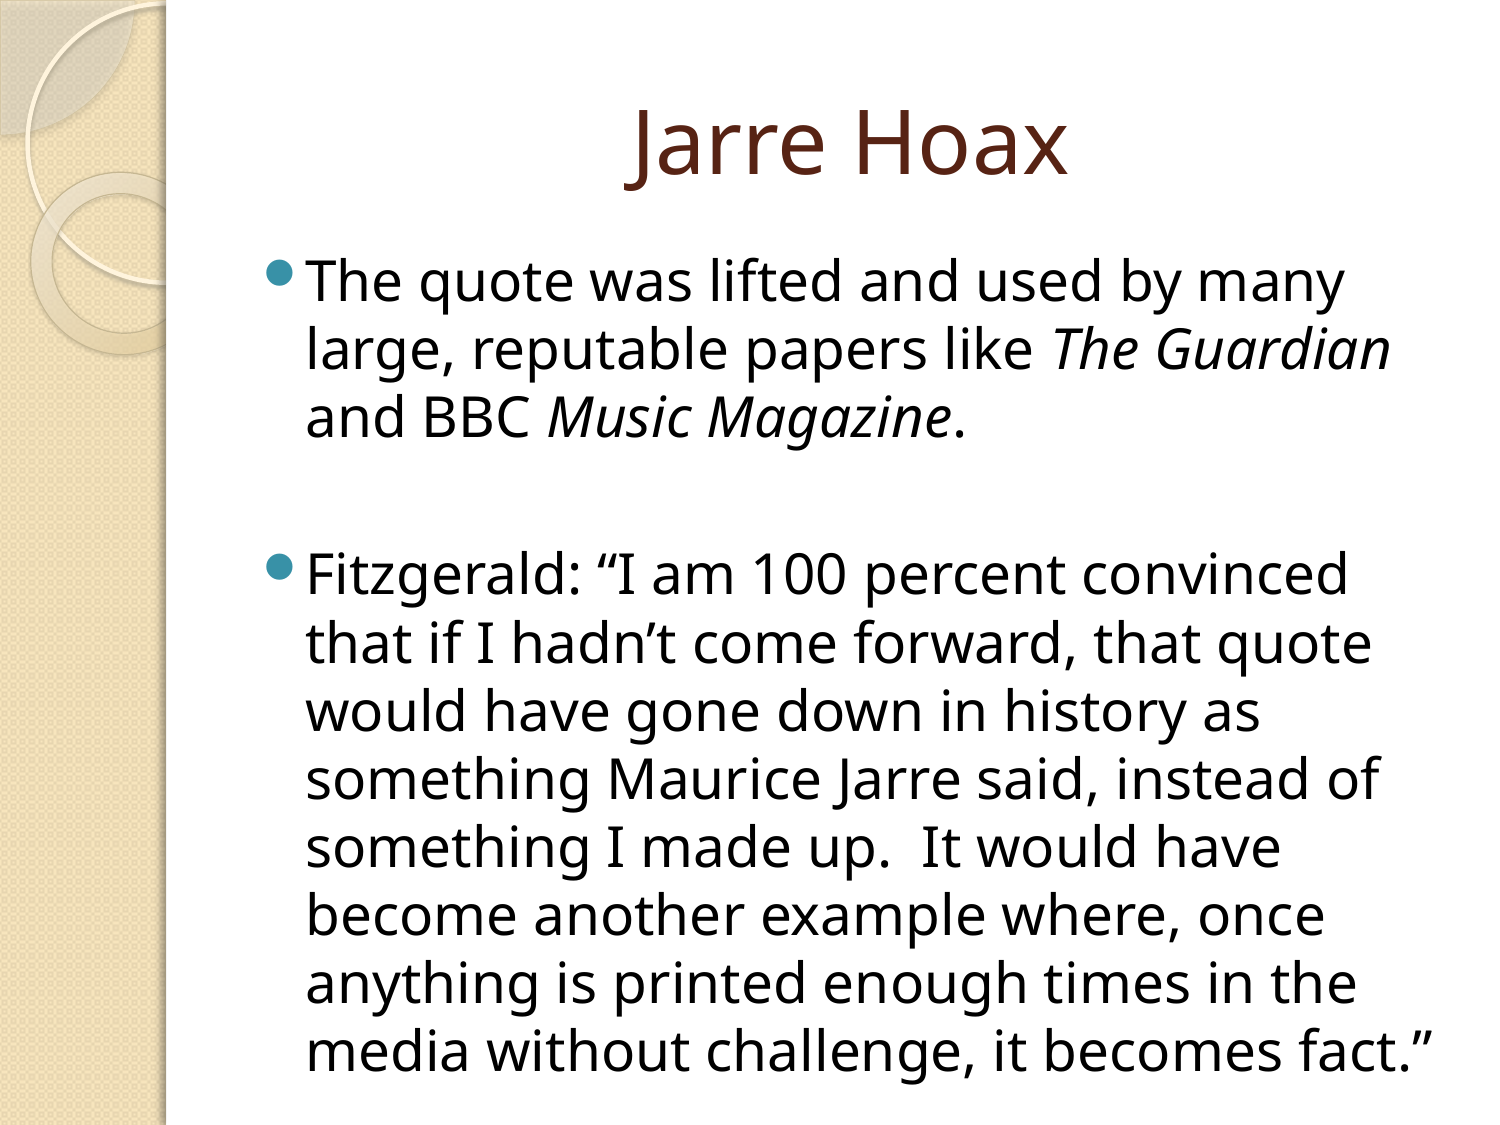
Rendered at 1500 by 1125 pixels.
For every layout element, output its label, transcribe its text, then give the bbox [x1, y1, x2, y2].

list The quote was lifted and used by many large, reputable papers like The Guardian and BBC Music Magazine. Fitzgerald: “I am 100 percent convinced that if I hadn’t come forward, that quote would have gone down in history as something Maurice Jarre said, instead of something I made up. It would have become another example where, once anything is printed enough times in the media without challenge, it becomes fact.” [235, 237, 1466, 1101]
title Jarre Hoax [235, 45, 1466, 233]
